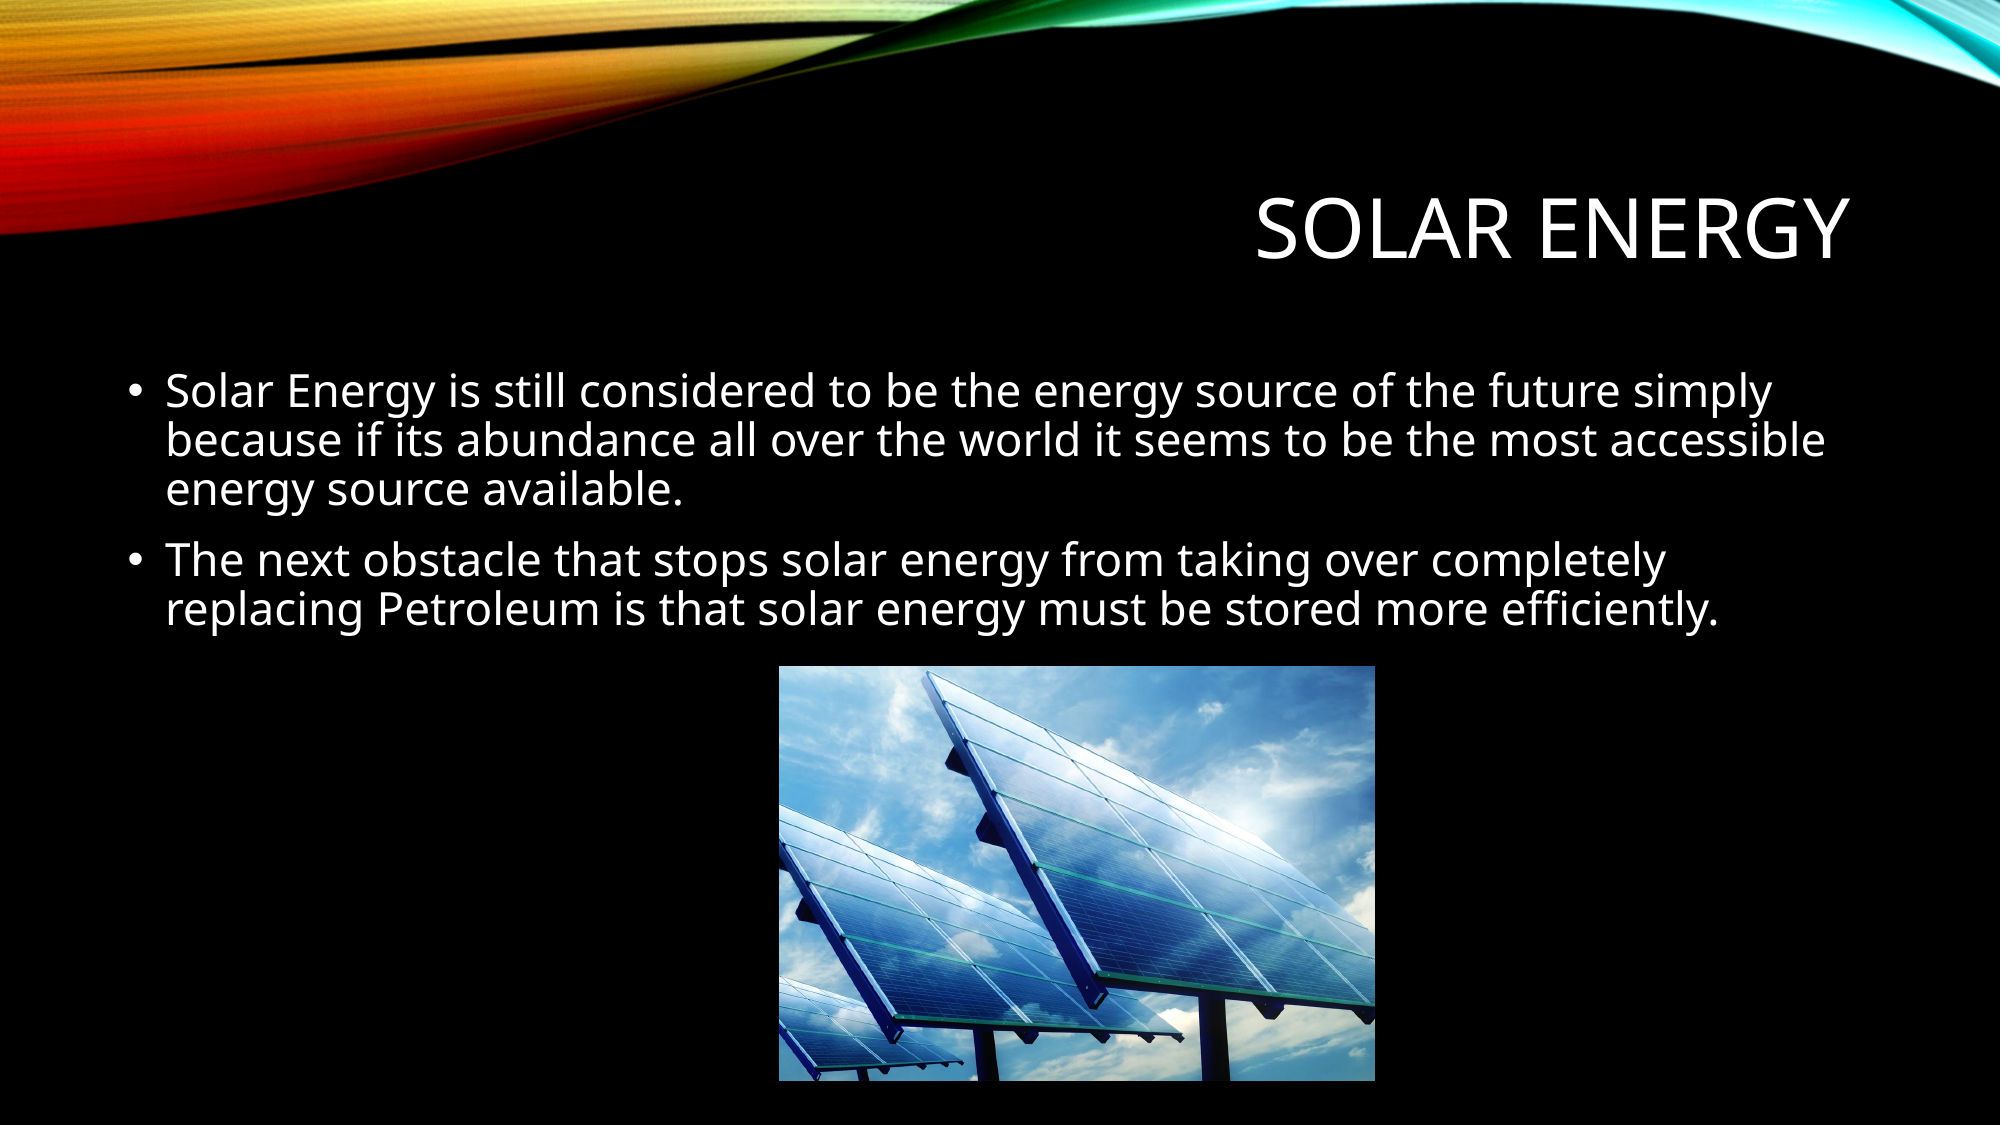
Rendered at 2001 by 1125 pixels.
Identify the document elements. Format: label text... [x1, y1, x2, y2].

list Solar Energy is still considered to be the energy source of the future simply because if its abundance all over the world it seems to be the most accessible energy source available. The next obstacle that stops solar energy from taking over completely replacing Petroleum is that solar energy must be stored more efficiently. [112, 360, 1888, 1021]
picture [779, 666, 1375, 1081]
title Solar Energy [474, 125, 1888, 338]
picture [0, 0, 2000, 237]
